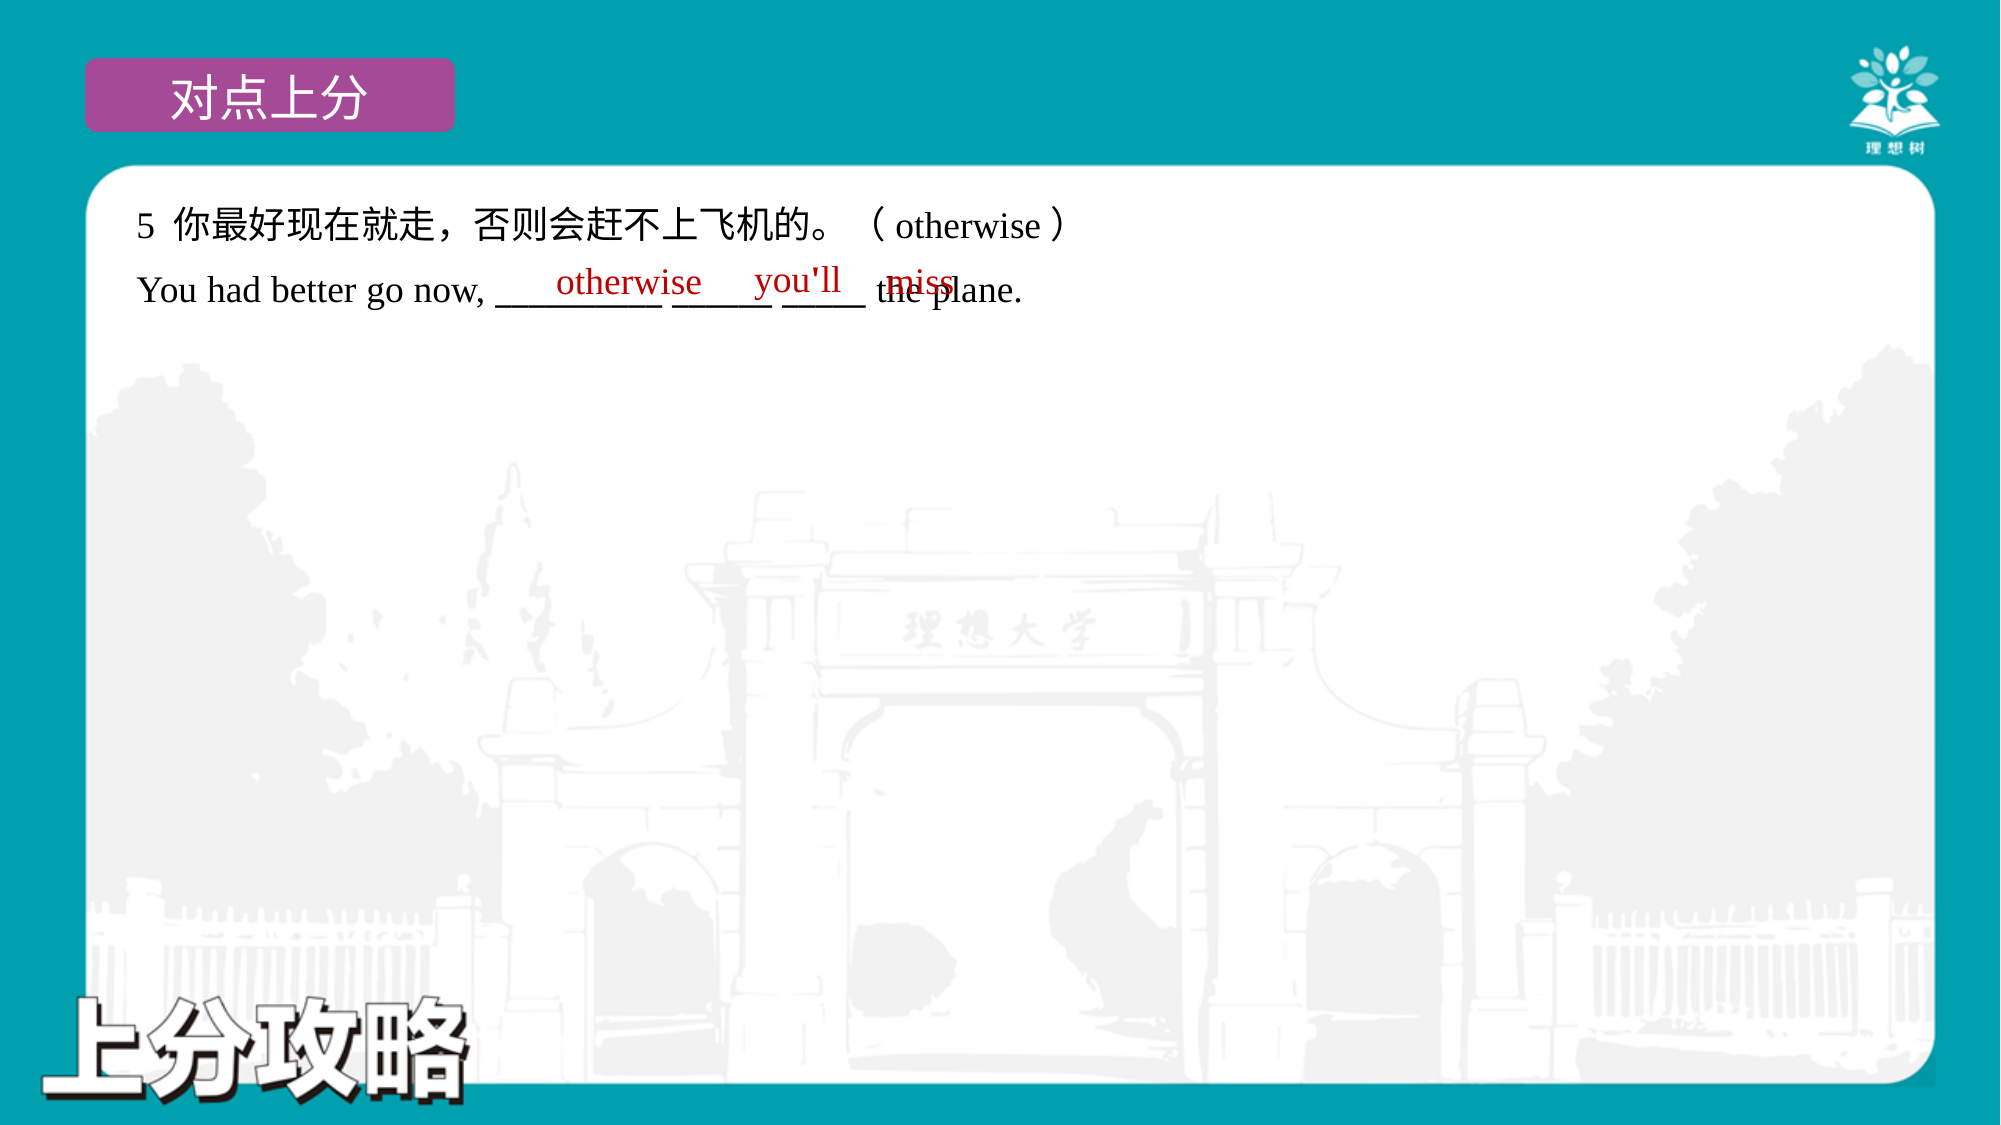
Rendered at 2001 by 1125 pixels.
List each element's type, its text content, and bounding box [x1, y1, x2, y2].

text_box miss [871, 237, 968, 296]
text_box you'll [740, 235, 856, 294]
text_box 5 你最好现在就走，否则会赶不上飞机的。（otherwise） You had better go now, __________ ______ _____ the plane. [136, 177, 1865, 304]
text_box otherwise [542, 237, 716, 296]
picture [0, 0, 2000, 1125]
